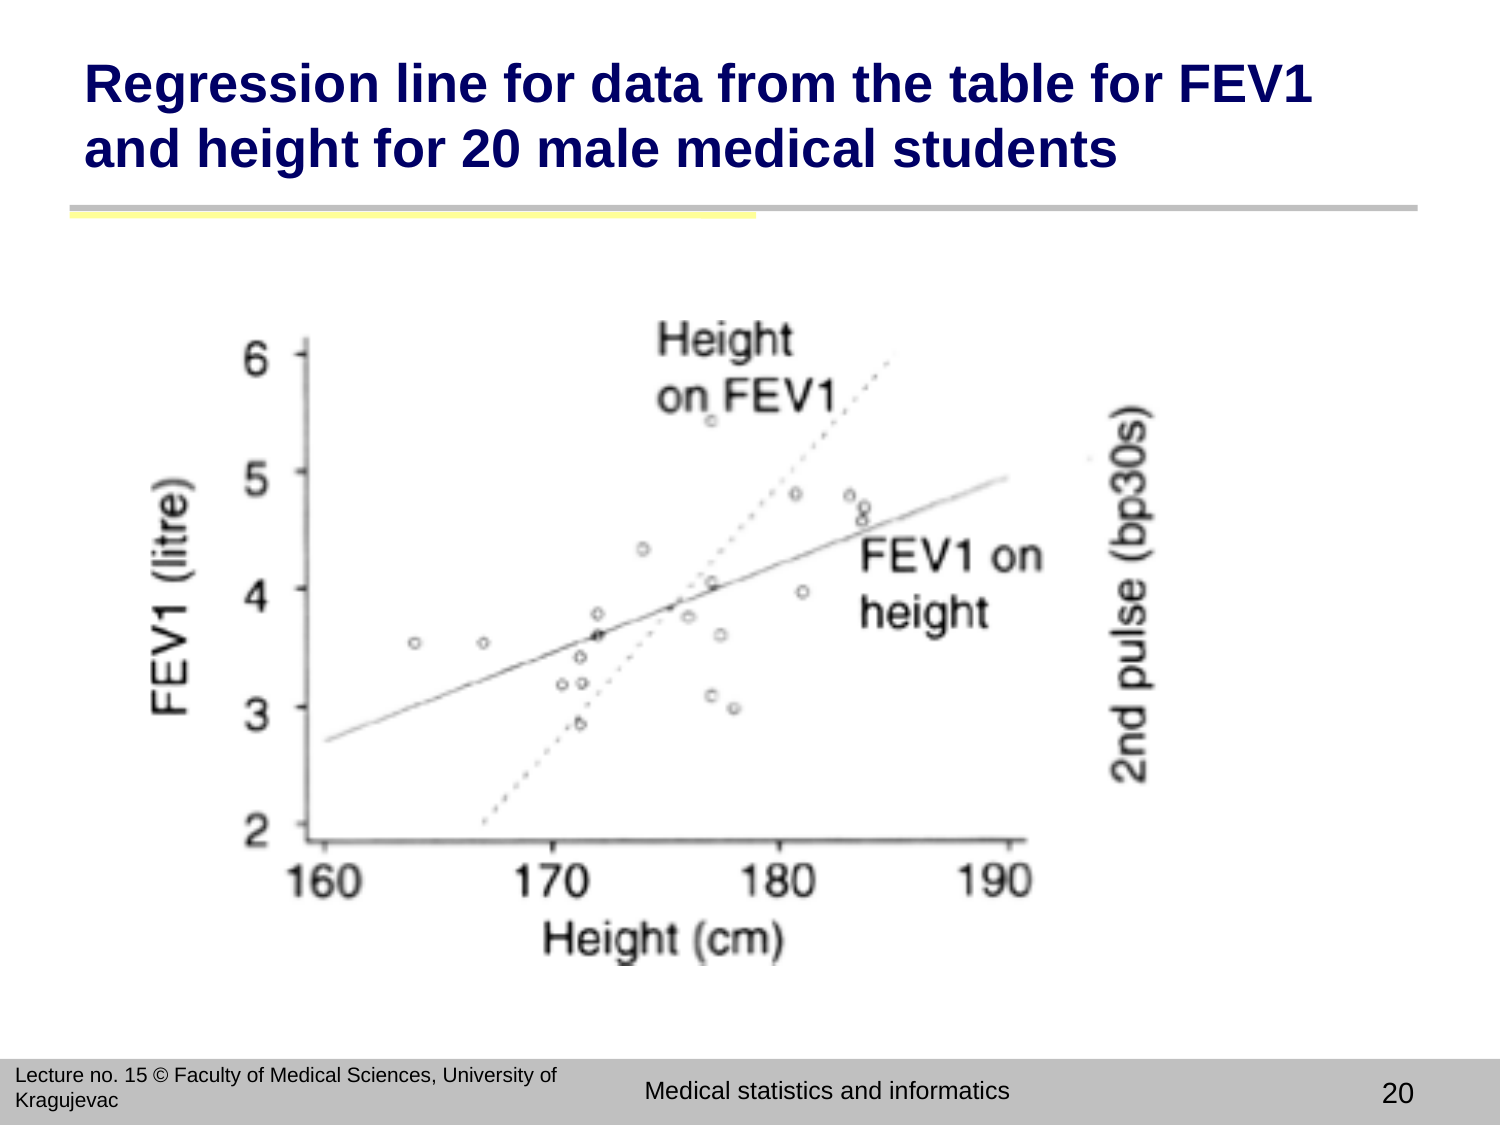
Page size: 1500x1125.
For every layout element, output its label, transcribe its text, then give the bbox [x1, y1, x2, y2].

title Regression line for data from the table for FEV1 and height for 20 male medical students [69, 19, 1426, 208]
picture [149, 273, 1166, 966]
slide_number Lecture no. 15 © Faculty of Medical Sciences, University of Kragujevac [0, 1053, 616, 1108]
slide_number 20 [1164, 1066, 1430, 1125]
footer Medical statistics and informatics [512, 1066, 1144, 1125]
